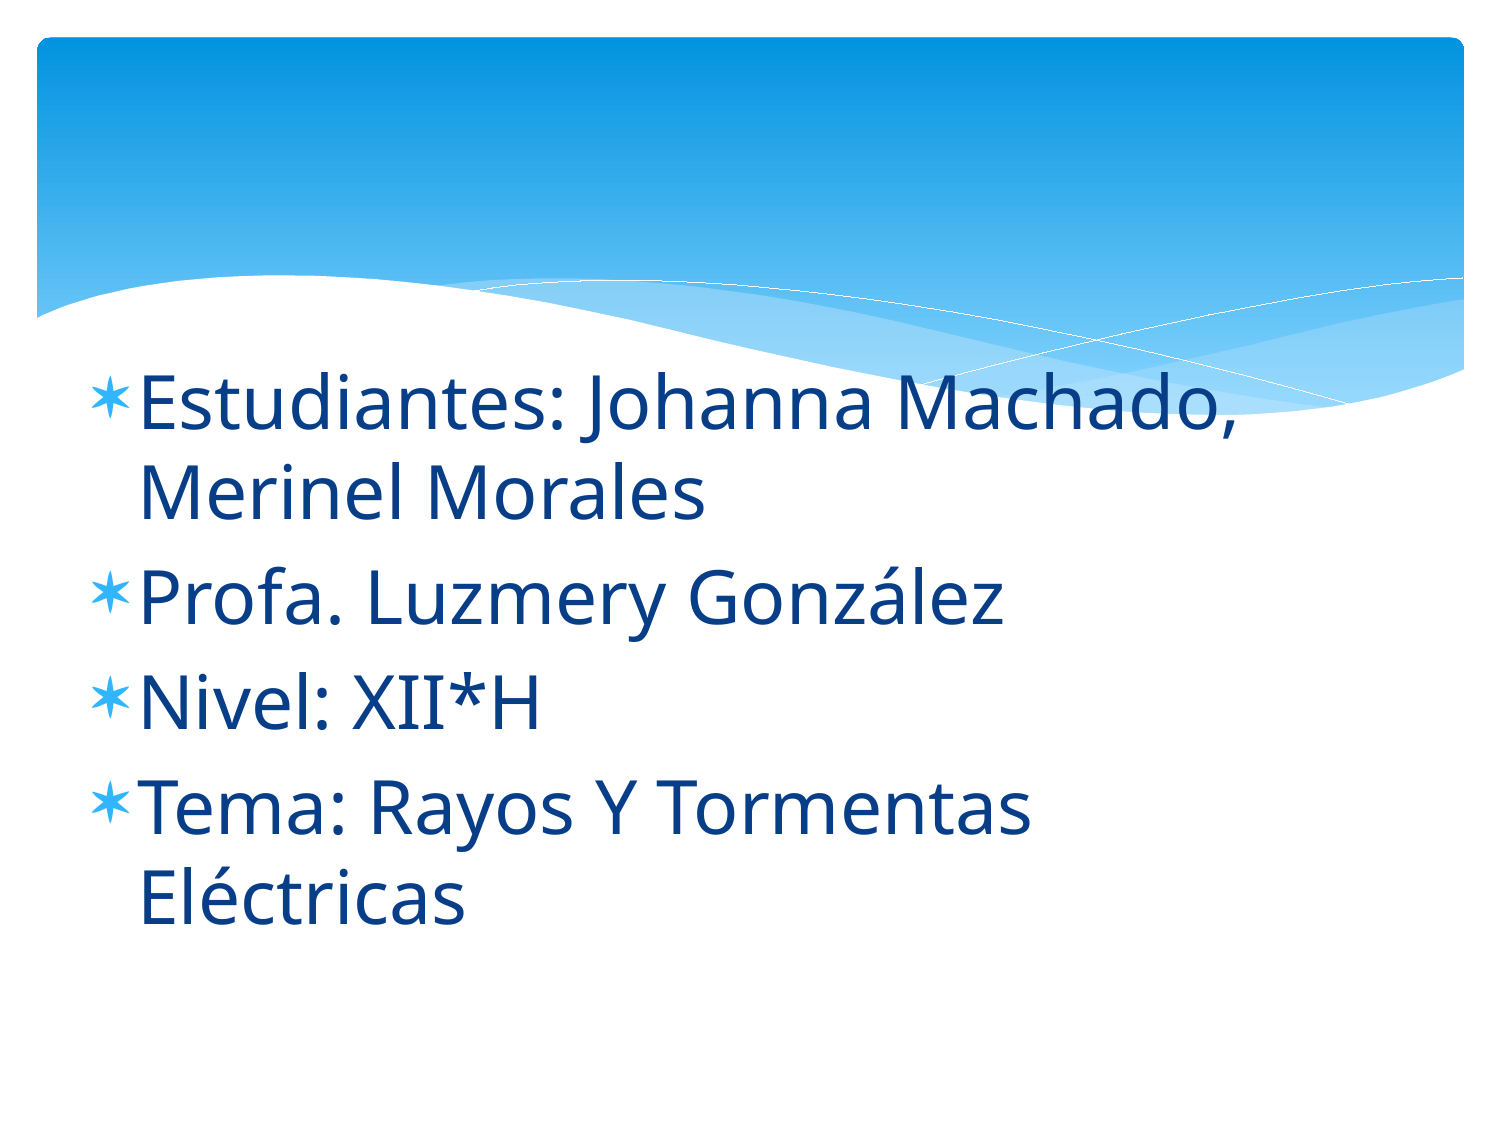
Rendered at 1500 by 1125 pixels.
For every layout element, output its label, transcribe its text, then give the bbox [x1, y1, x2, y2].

list Estudiantes: Johanna Machado, Merinel Morales Profa. Luzmery González Nivel: XII*H Tema: Rayos Y Tormentas Eléctricas [77, 346, 1365, 1009]
